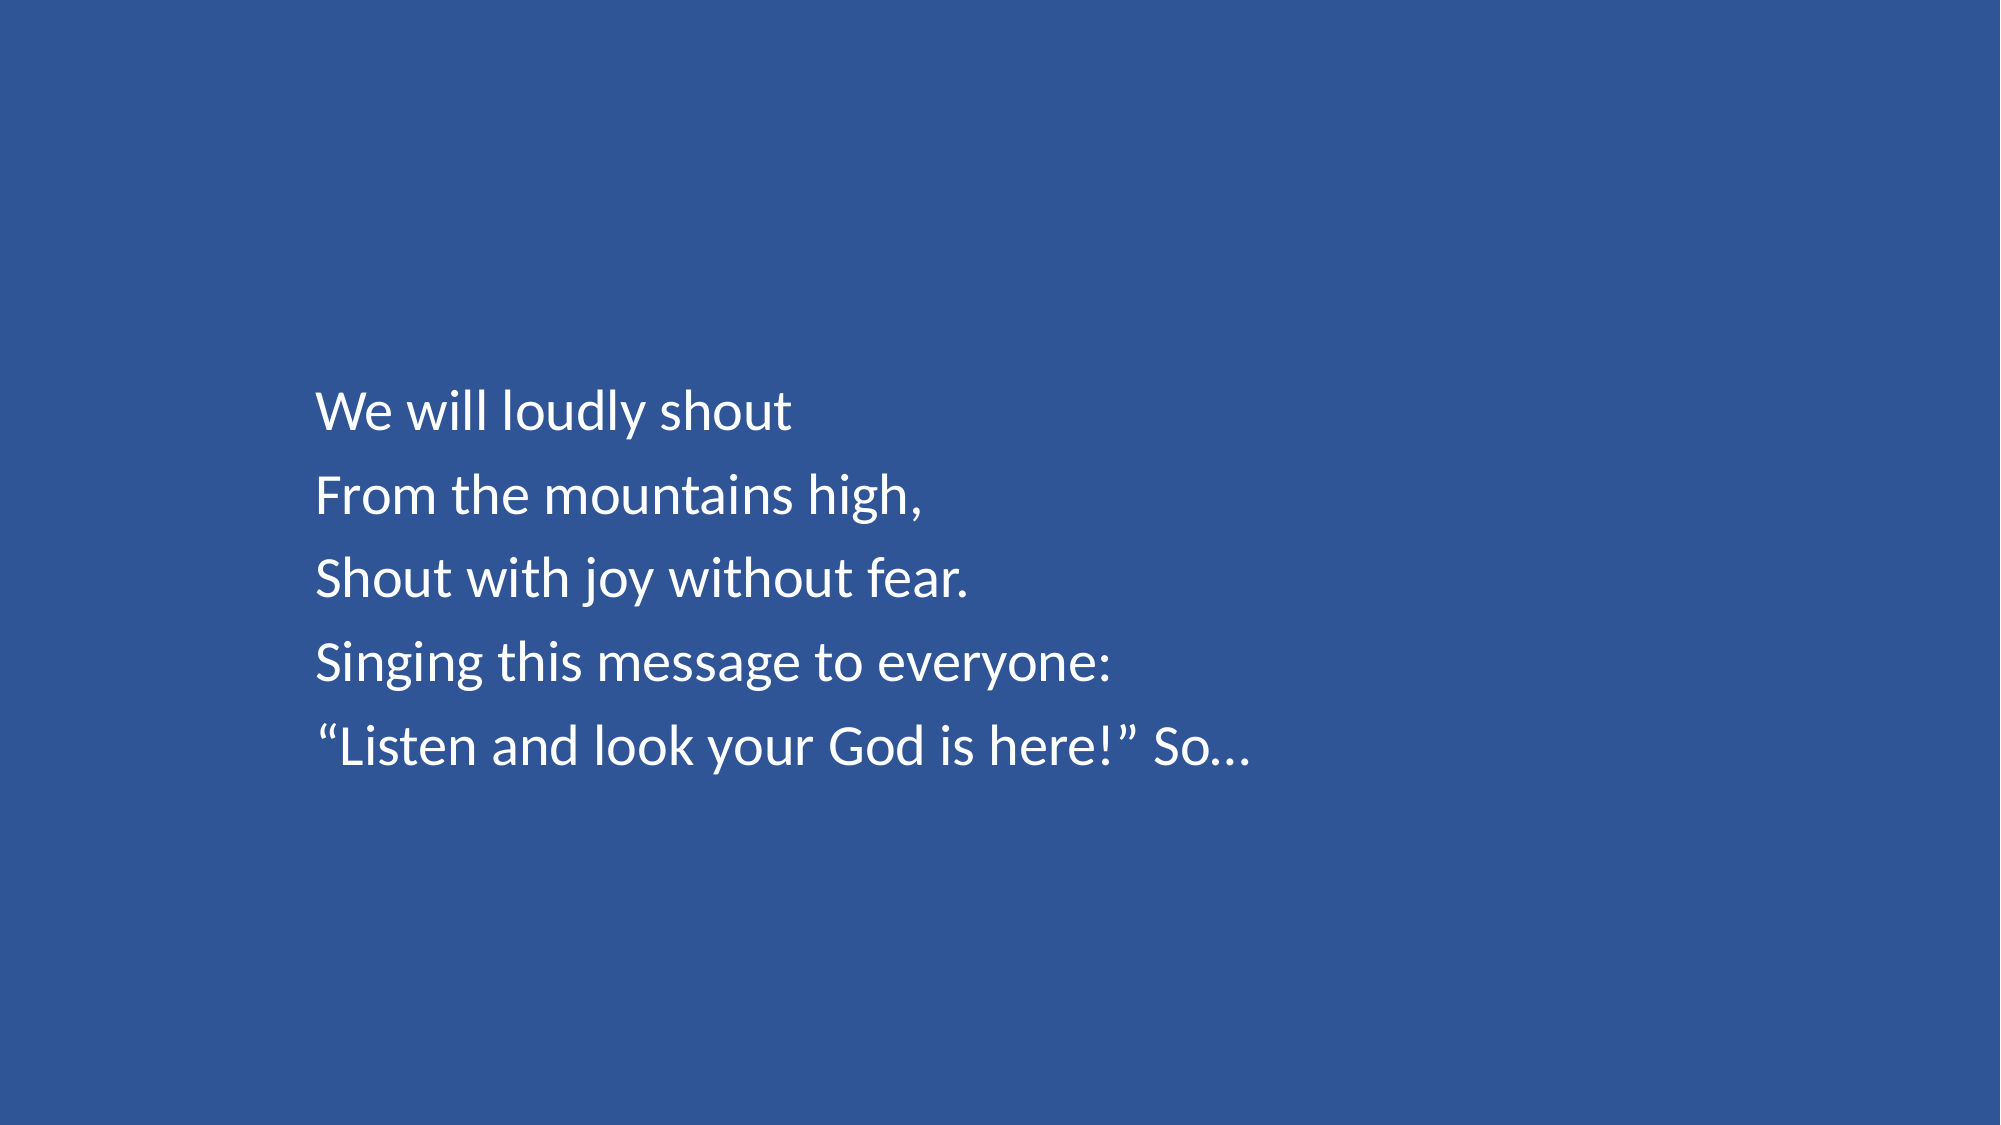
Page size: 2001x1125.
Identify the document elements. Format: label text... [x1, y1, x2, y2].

list We will loudly shout From the mountains high, Shout with joy without fear. Singing this message to everyone: “Listen and look your God is here!” So… [300, 372, 1700, 820]
